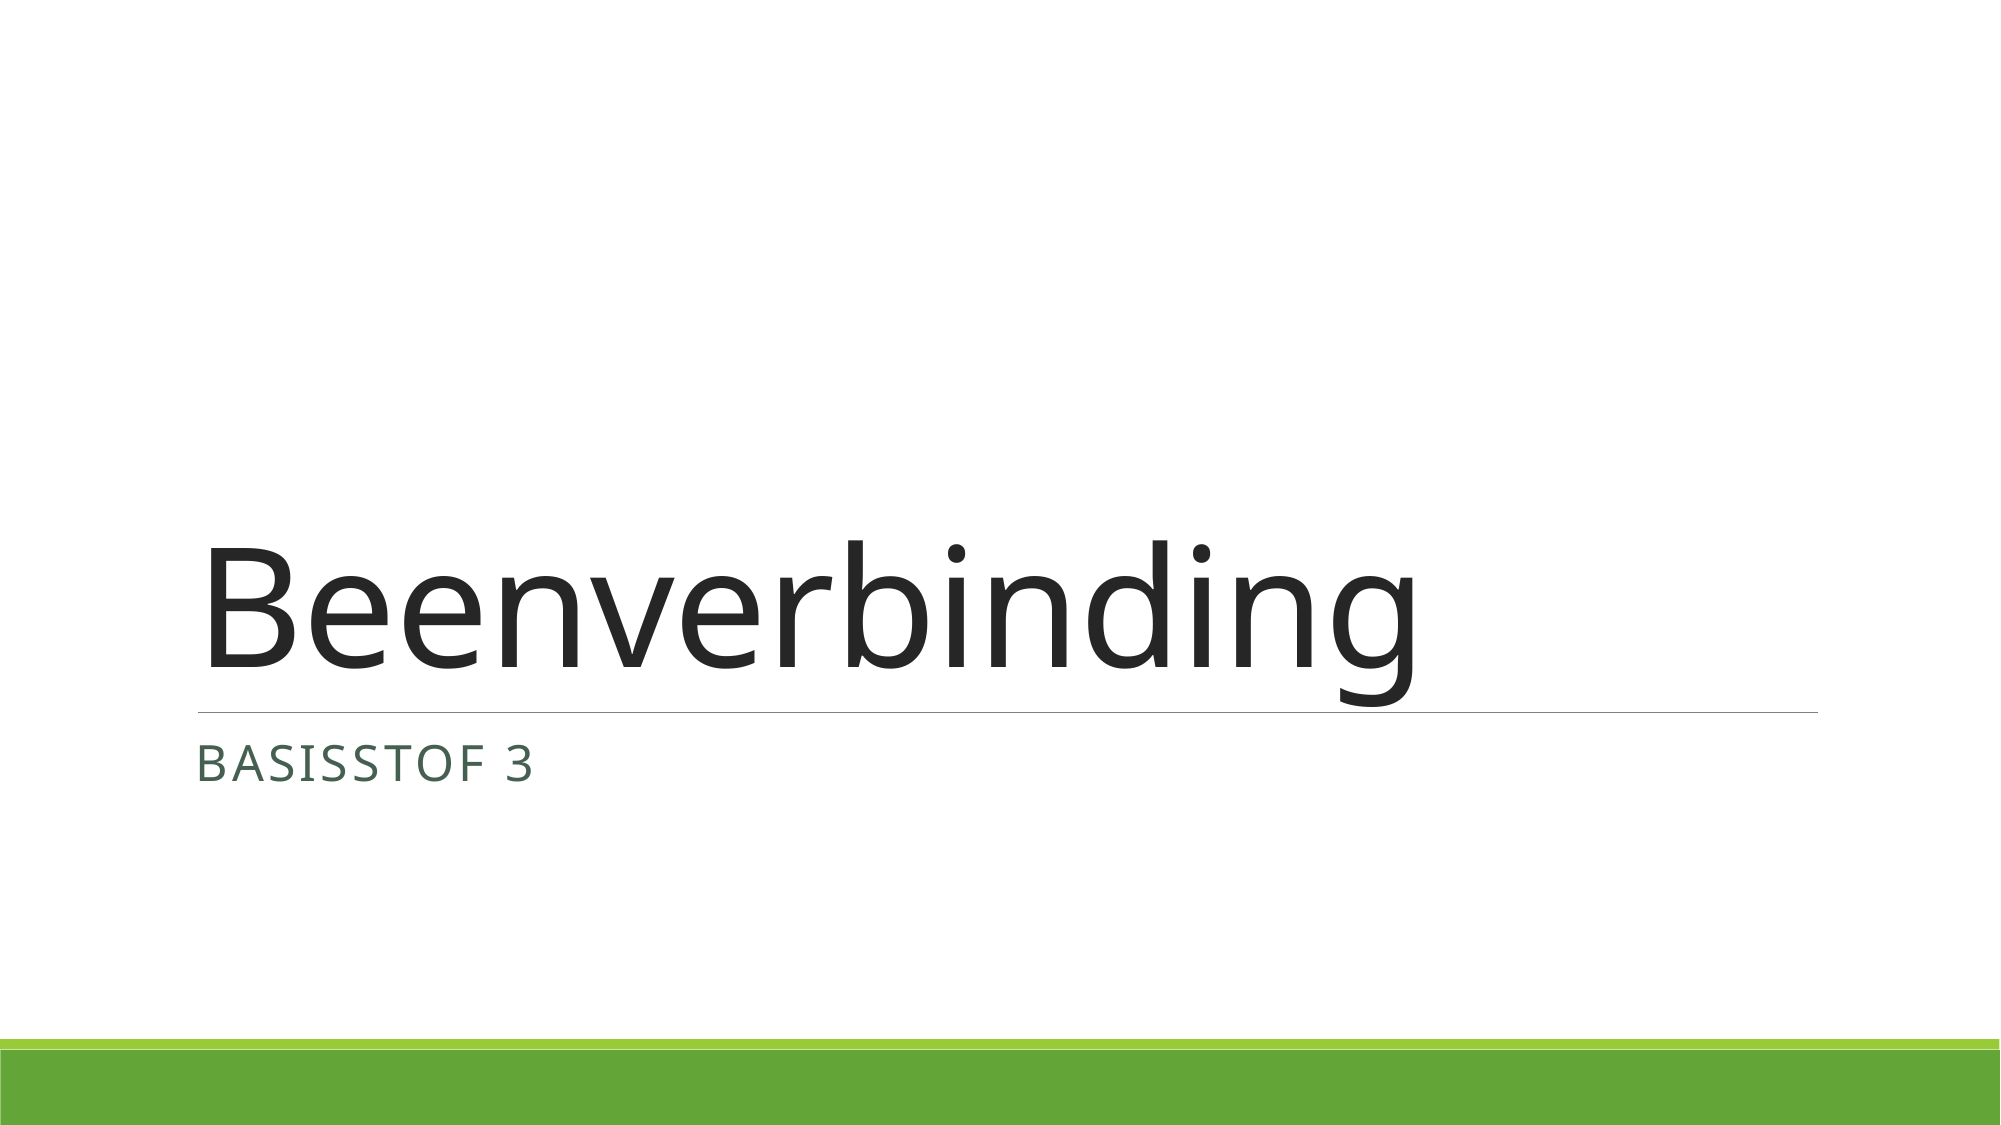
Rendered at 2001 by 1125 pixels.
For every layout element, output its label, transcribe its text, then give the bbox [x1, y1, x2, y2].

title Beenverbinding [180, 124, 1830, 710]
subtitle Basisstof 3 [180, 730, 1831, 919]
